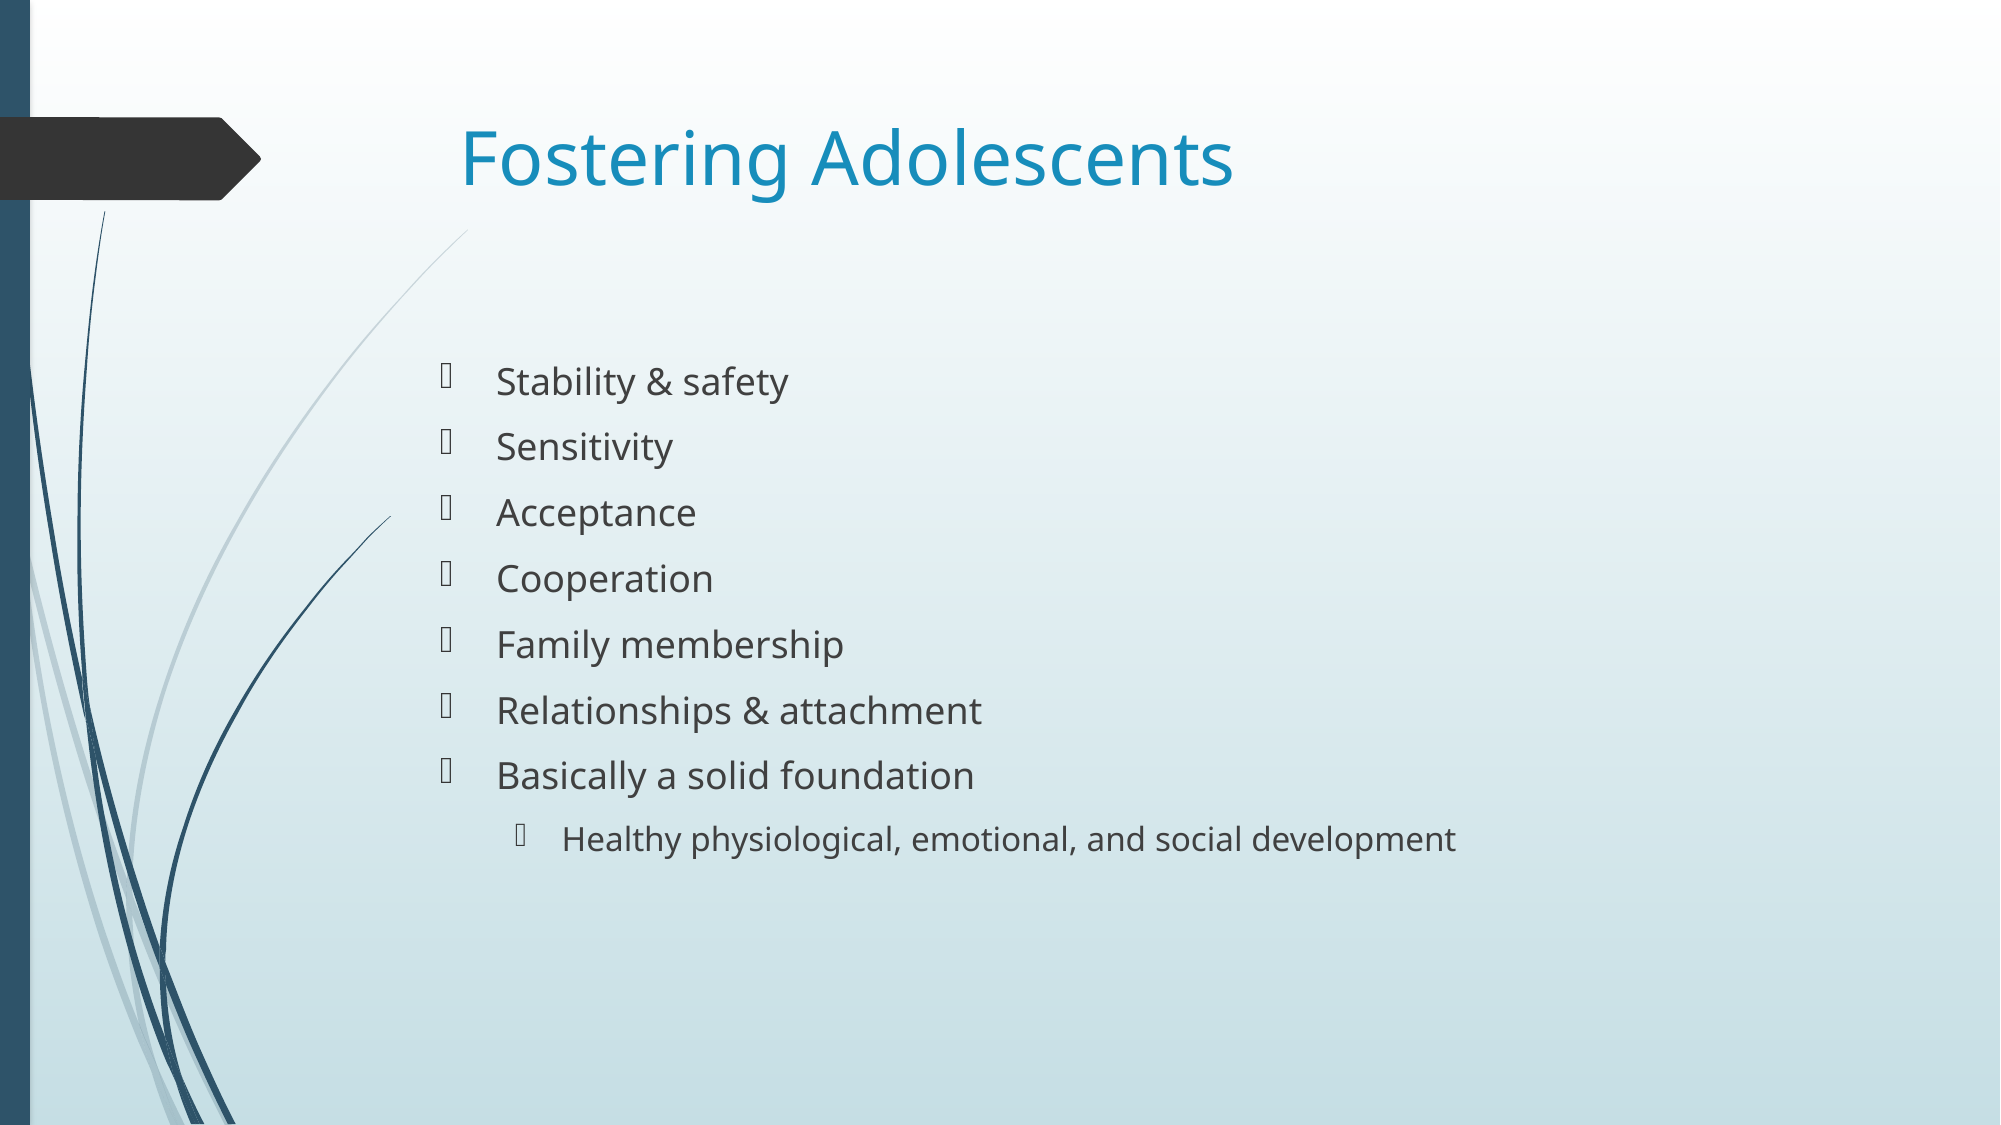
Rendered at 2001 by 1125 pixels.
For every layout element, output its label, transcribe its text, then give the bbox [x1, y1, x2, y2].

title Fostering Adolescents [425, 102, 1888, 313]
list Stability & safety Sensitivity Acceptance Cooperation Family membership Relationships & attachment Basically a solid foundation Healthy physiological, emotional, and social development [424, 350, 1888, 970]
